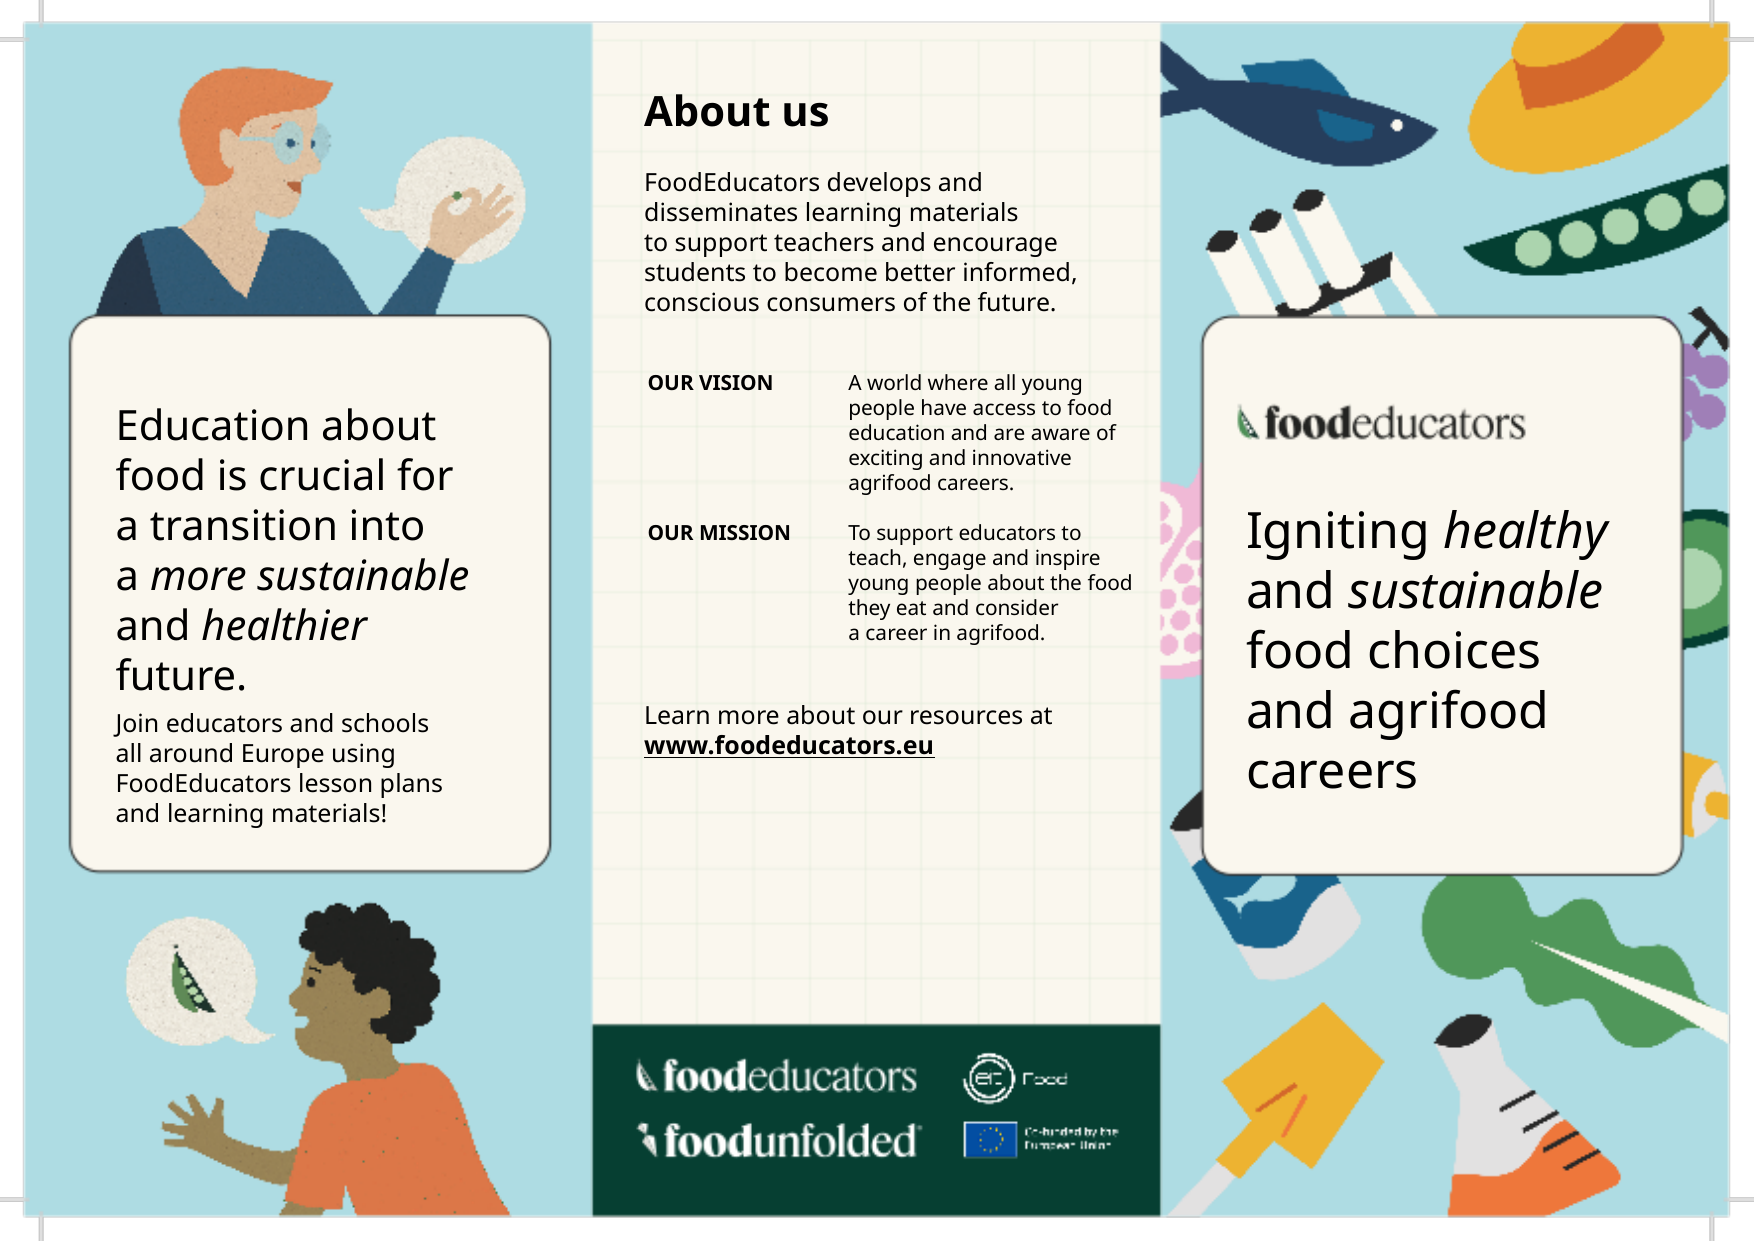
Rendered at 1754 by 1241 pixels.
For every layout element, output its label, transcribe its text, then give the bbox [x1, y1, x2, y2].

picture [0, 0, 1754, 1241]
text_box Igniting healthy and sustainable food choices and agrifood careers [1231, 491, 1640, 806]
text_box Join educators and schools all around Europe using FoodEducators lesson plans and learning materials! [100, 699, 510, 835]
text_box A world where all young people have access to food education and are aware of exciting and innovative agrifood careers. To support educators to teach, engage and inspire young people about the food they eat and consider a career in agrifood. [833, 362, 1152, 653]
text_box Learn more about our resources at www.foodeducators.eu [629, 692, 1094, 767]
text_box OUR VISION [632, 362, 791, 403]
text_box Education about food is crucial for a transition into a more sustainable and healthier future. [100, 391, 510, 699]
text_box FoodEducators develops and disseminates learning materials to support teachers and encourage students to become better informed, conscious consumers of the future. [629, 158, 1094, 324]
text_box OUR MISSION [632, 512, 819, 553]
text_box About us [629, 77, 1038, 142]
